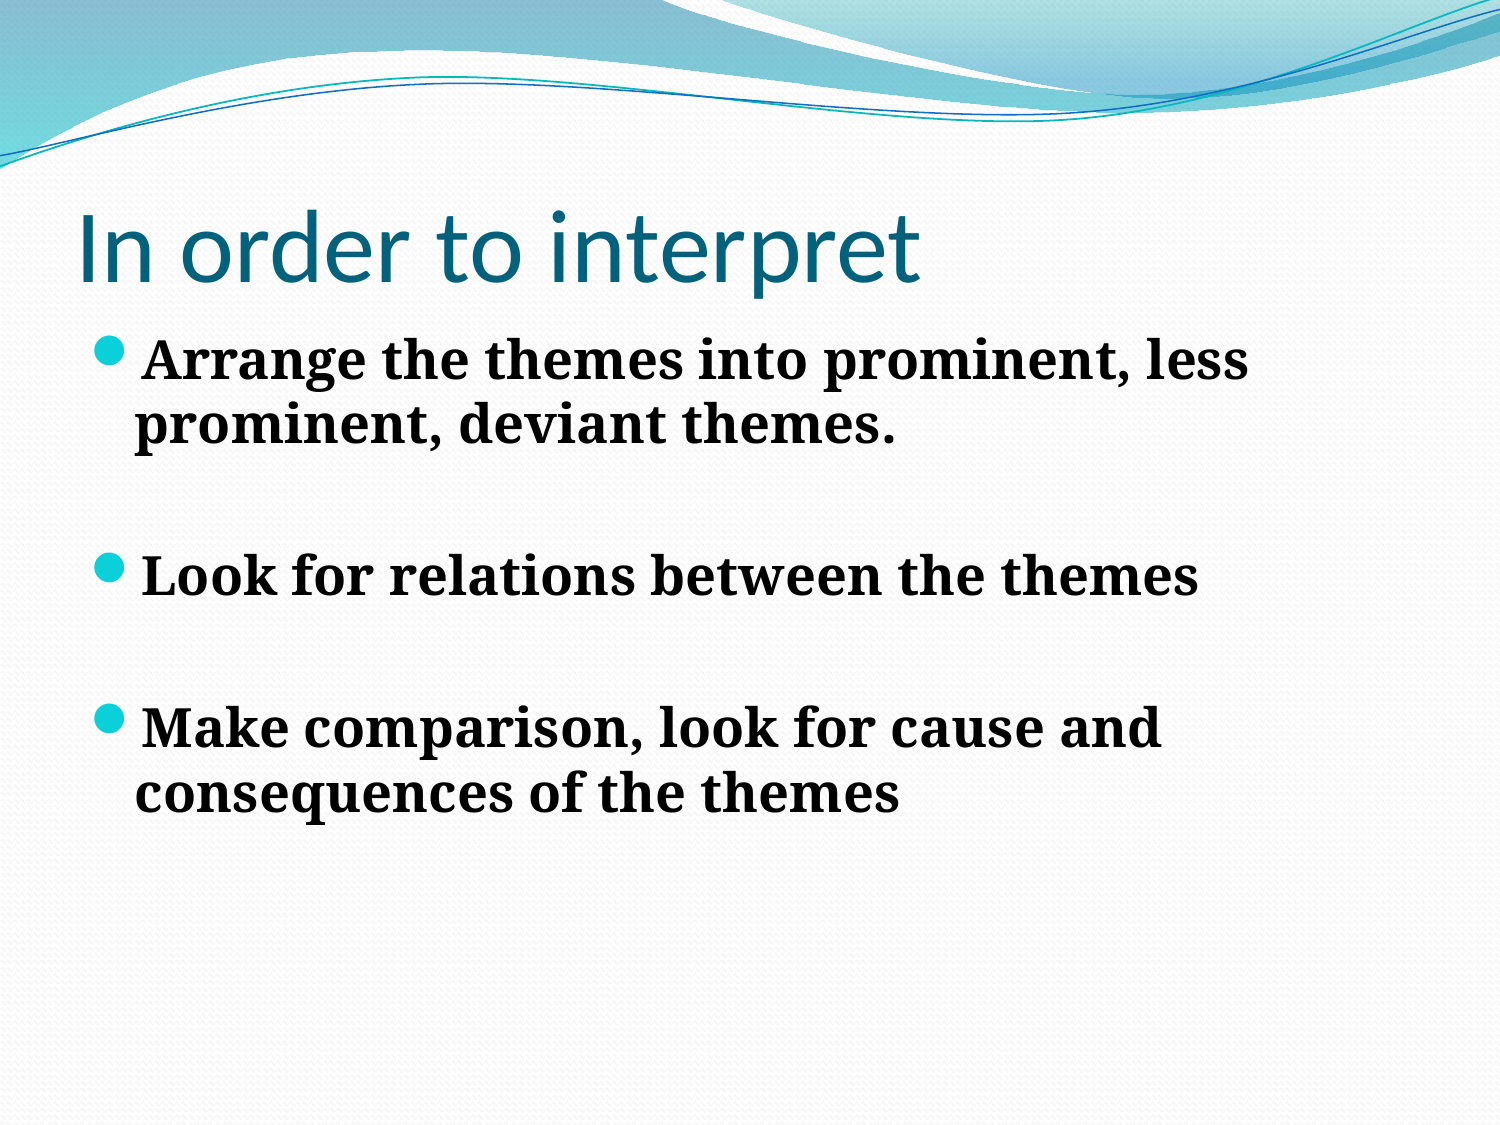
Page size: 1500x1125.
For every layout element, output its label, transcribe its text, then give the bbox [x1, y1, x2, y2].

title In order to interpret [74, 115, 1426, 304]
list Arrange the themes into prominent, less prominent, deviant themes. Look for relations between the themes Make comparison, look for cause and consequences of the themes [74, 317, 1426, 1038]
